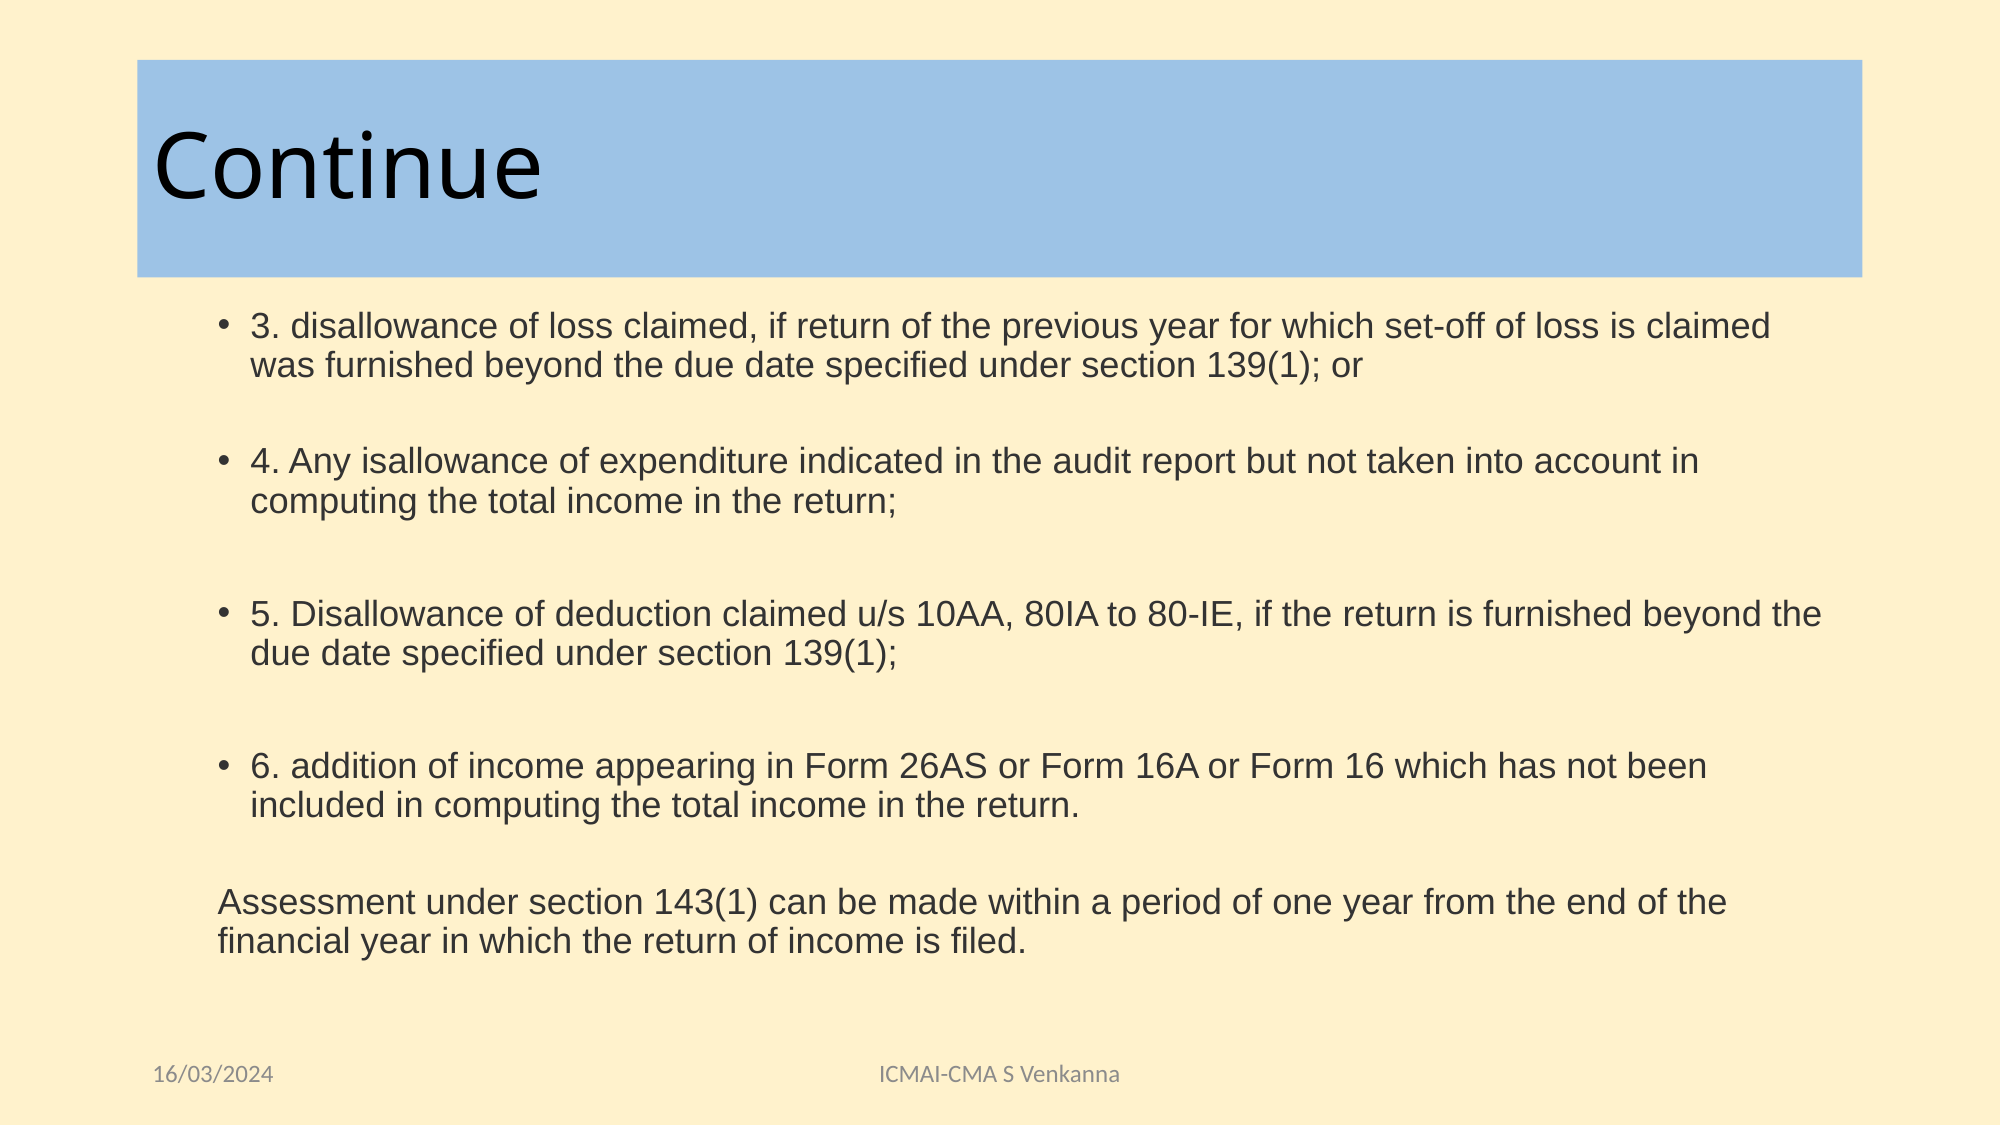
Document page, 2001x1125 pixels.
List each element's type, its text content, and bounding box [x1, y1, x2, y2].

list 3. disallowance of loss claimed, if return of the previous year for which set-off of loss is claimed was furnished beyond the due date specified under section 139(1); or 4. Any isallowance of expenditure indicated in the audit report but not taken into account in computing the total income in the return; 5. Disallowance of deduction claimed u/s 10AA, 80IA to 80-IE, if the return is furnished beyond the due date specified under section 139(1); 6. addition of income appearing in Form 26AS or Form 16A or Form 16 which has not been included in computing the total income in the return. Assessment under section 143(1) can be made within a period of one year from the end of the financial year in which the return of income is filed. [137, 299, 1863, 1014]
title Continue [137, 59, 1863, 278]
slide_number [137, 1042, 588, 1103]
footer ICMAI-CMA S Venkanna [662, 1042, 1338, 1103]
